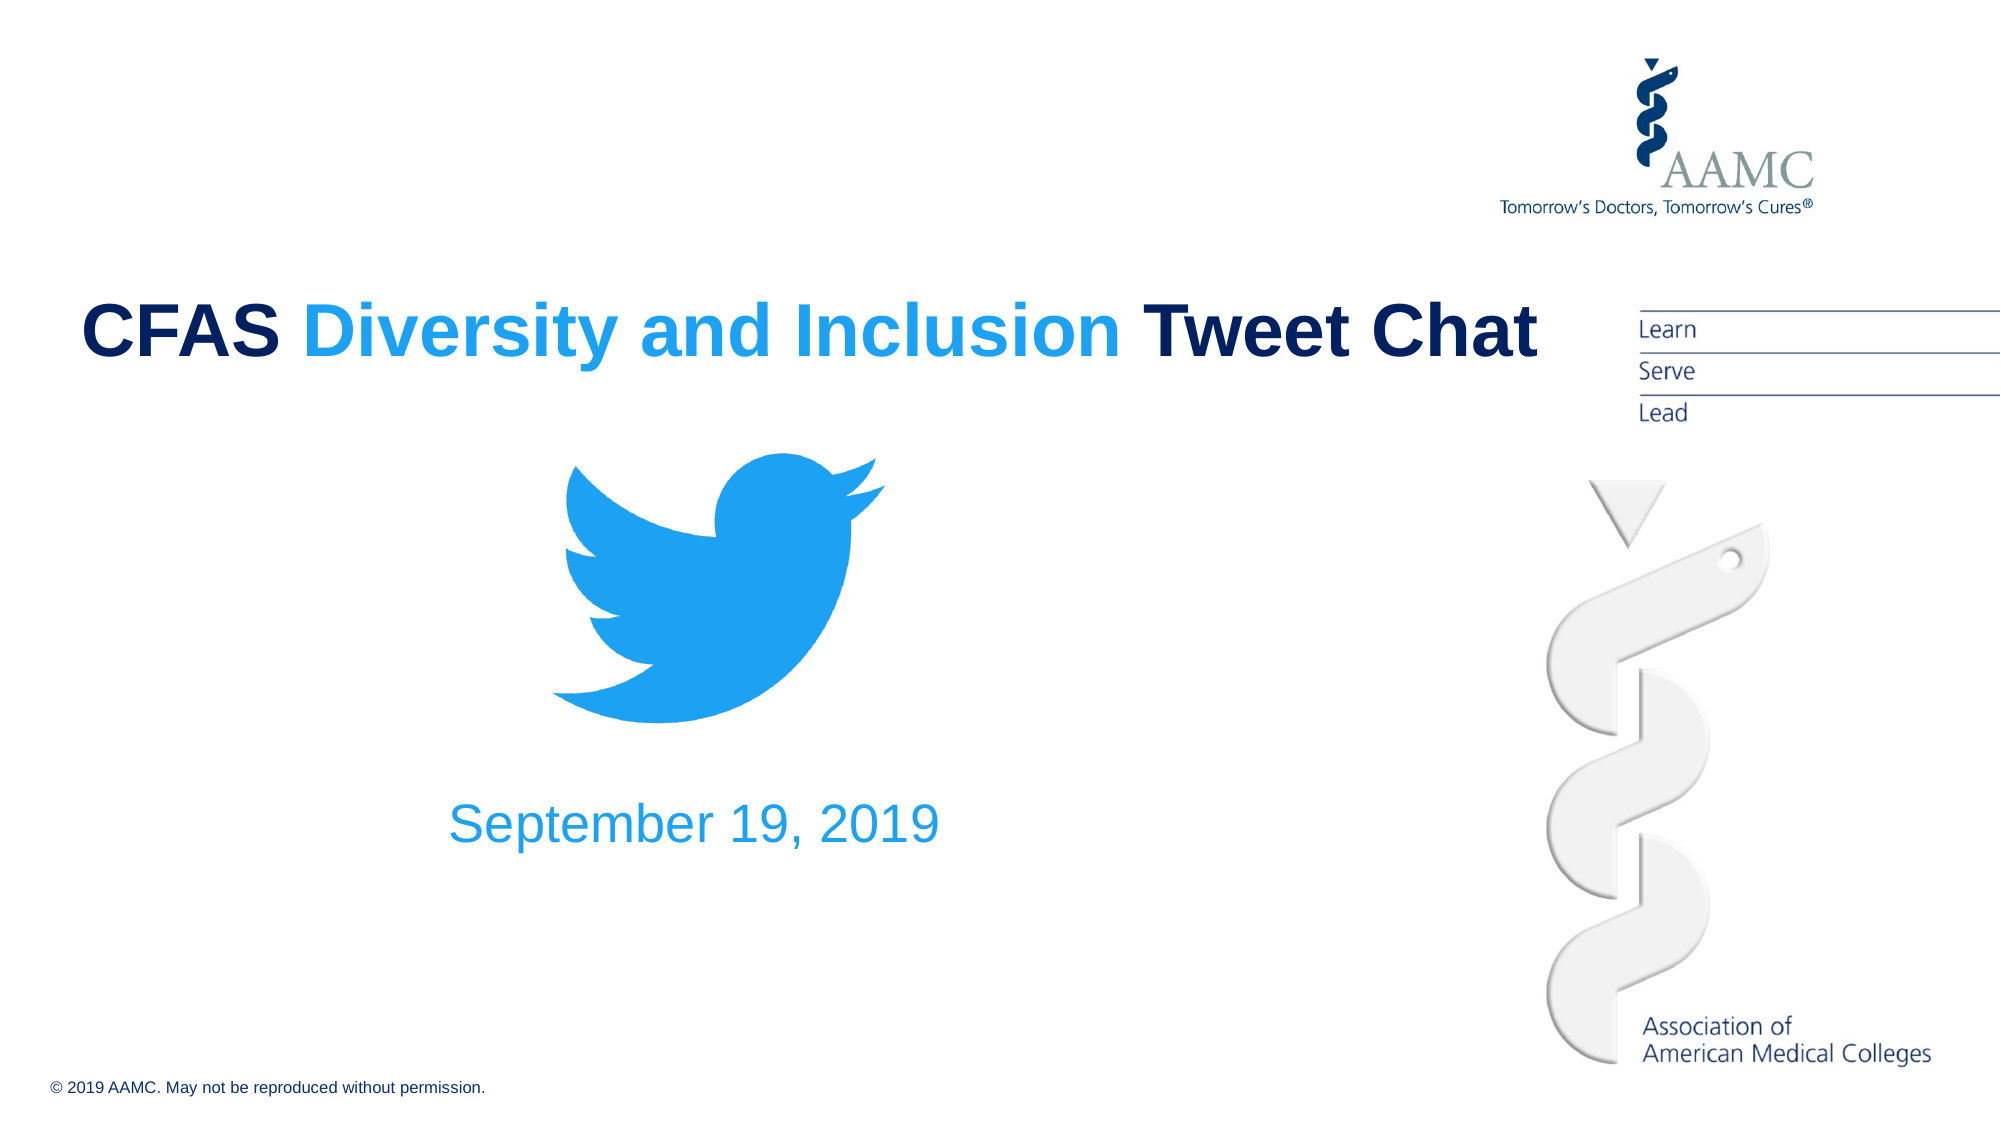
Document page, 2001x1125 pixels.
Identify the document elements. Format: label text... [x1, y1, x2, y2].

subtitle September 19, 2019 [448, 796, 1282, 1076]
picture [1476, 0, 2000, 1125]
picture [551, 452, 886, 725]
text_box CFAS Diversity and Inclusion Tweet Chat [66, 273, 1592, 379]
